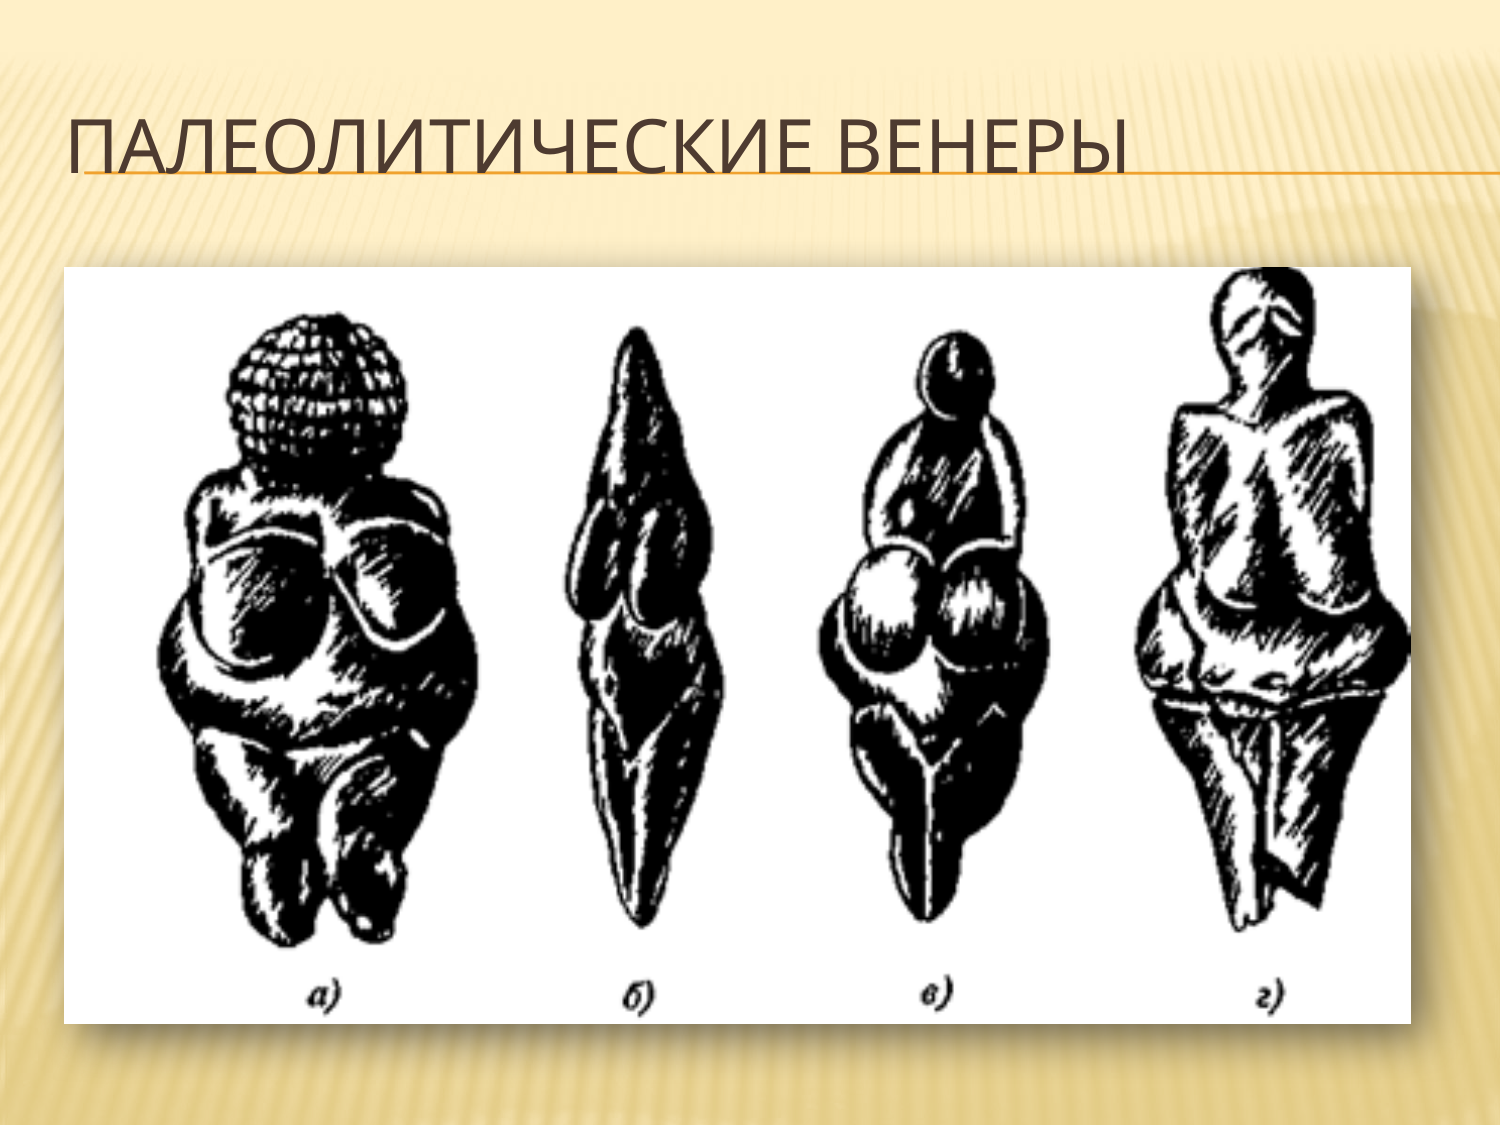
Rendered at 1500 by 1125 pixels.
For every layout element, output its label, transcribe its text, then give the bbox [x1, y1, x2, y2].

picture [64, 266, 1411, 1024]
title Палеолитические Венеры [49, 75, 1475, 213]
